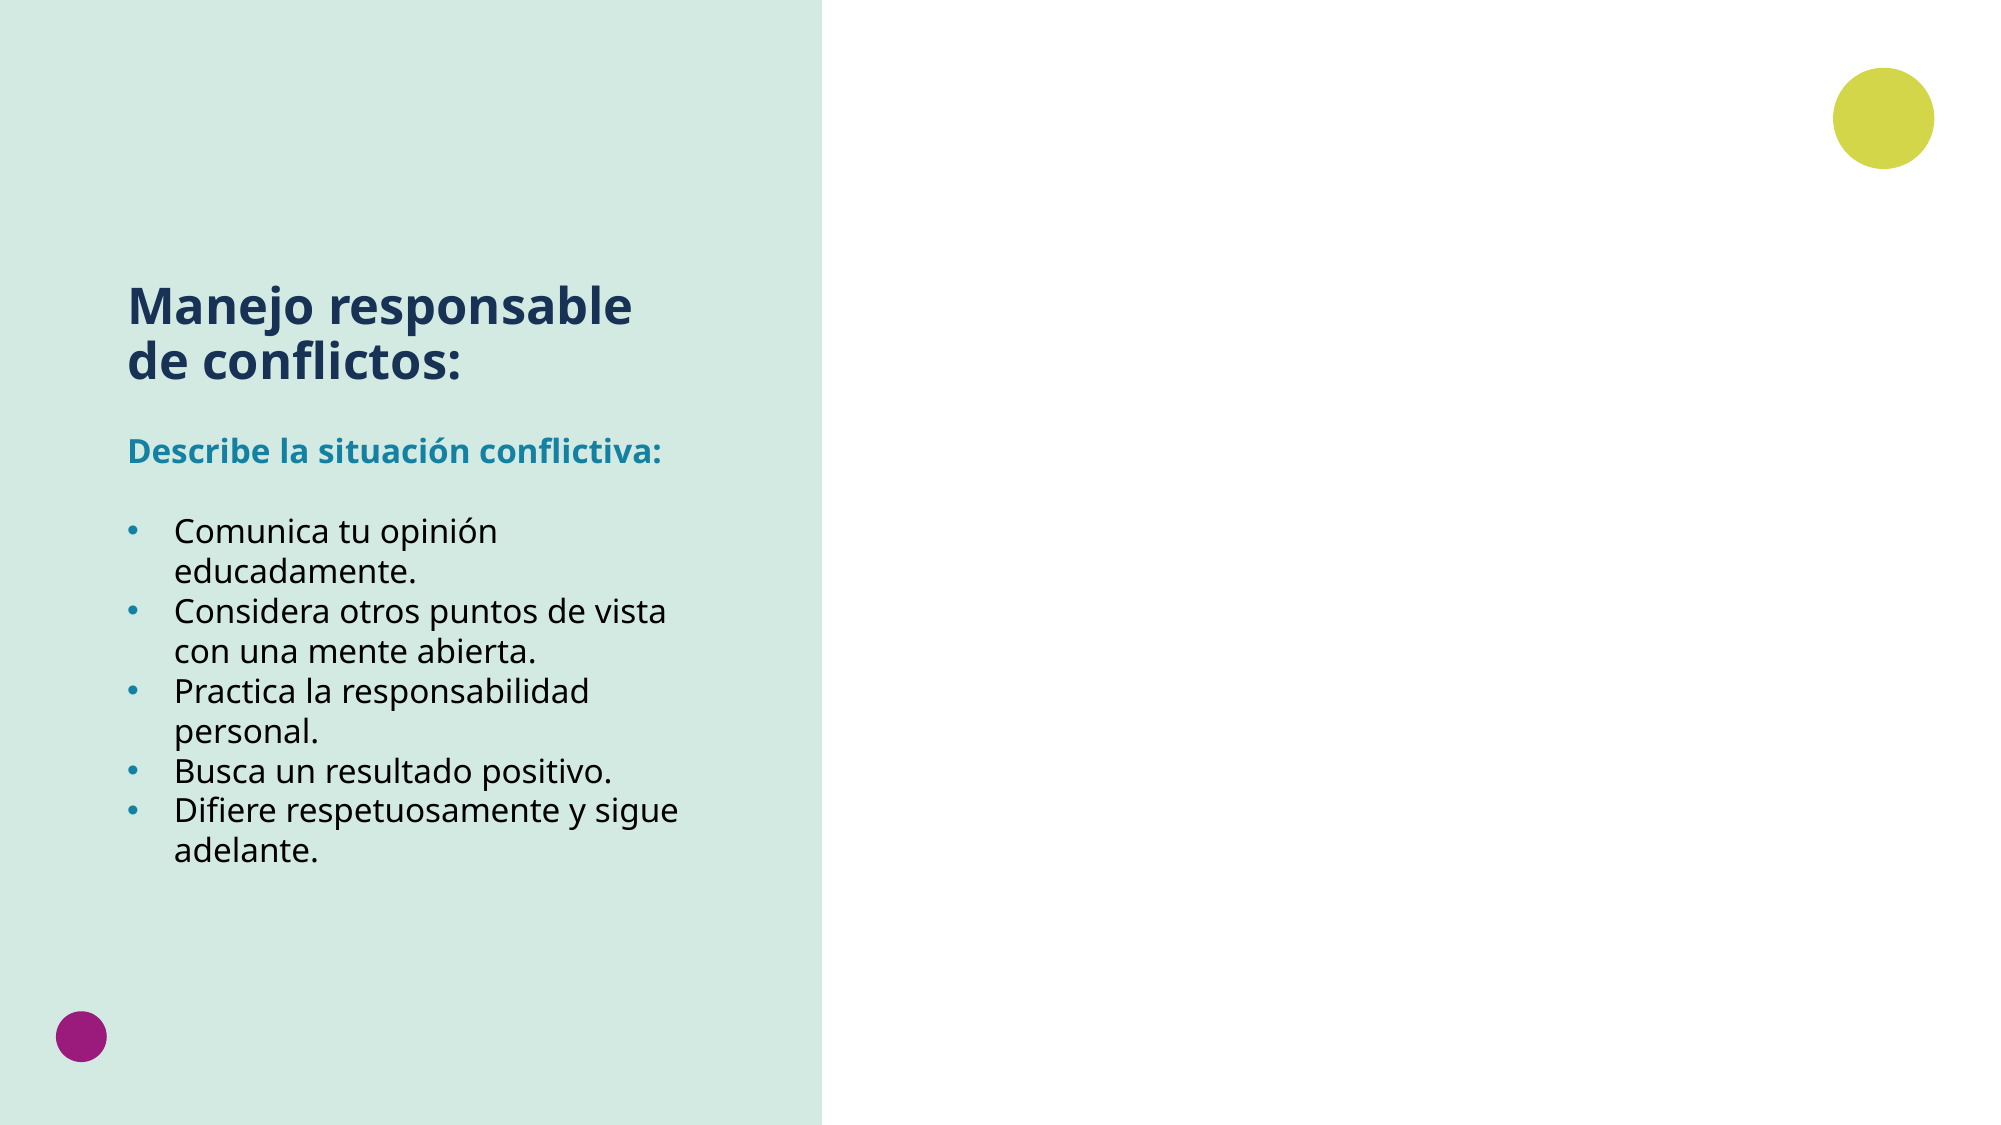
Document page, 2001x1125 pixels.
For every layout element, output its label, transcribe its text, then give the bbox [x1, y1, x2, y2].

title Manejo responsable de conflictos: [112, 223, 677, 398]
text_box Describe la situación conflictiva: Comunica tu opinión educadamente. Considera otros puntos de vista con una mente abierta. Practica la responsabilidad personal. Busca un resultado positivo. Difiere respetuosamente y sigue adelante. [112, 423, 700, 877]
